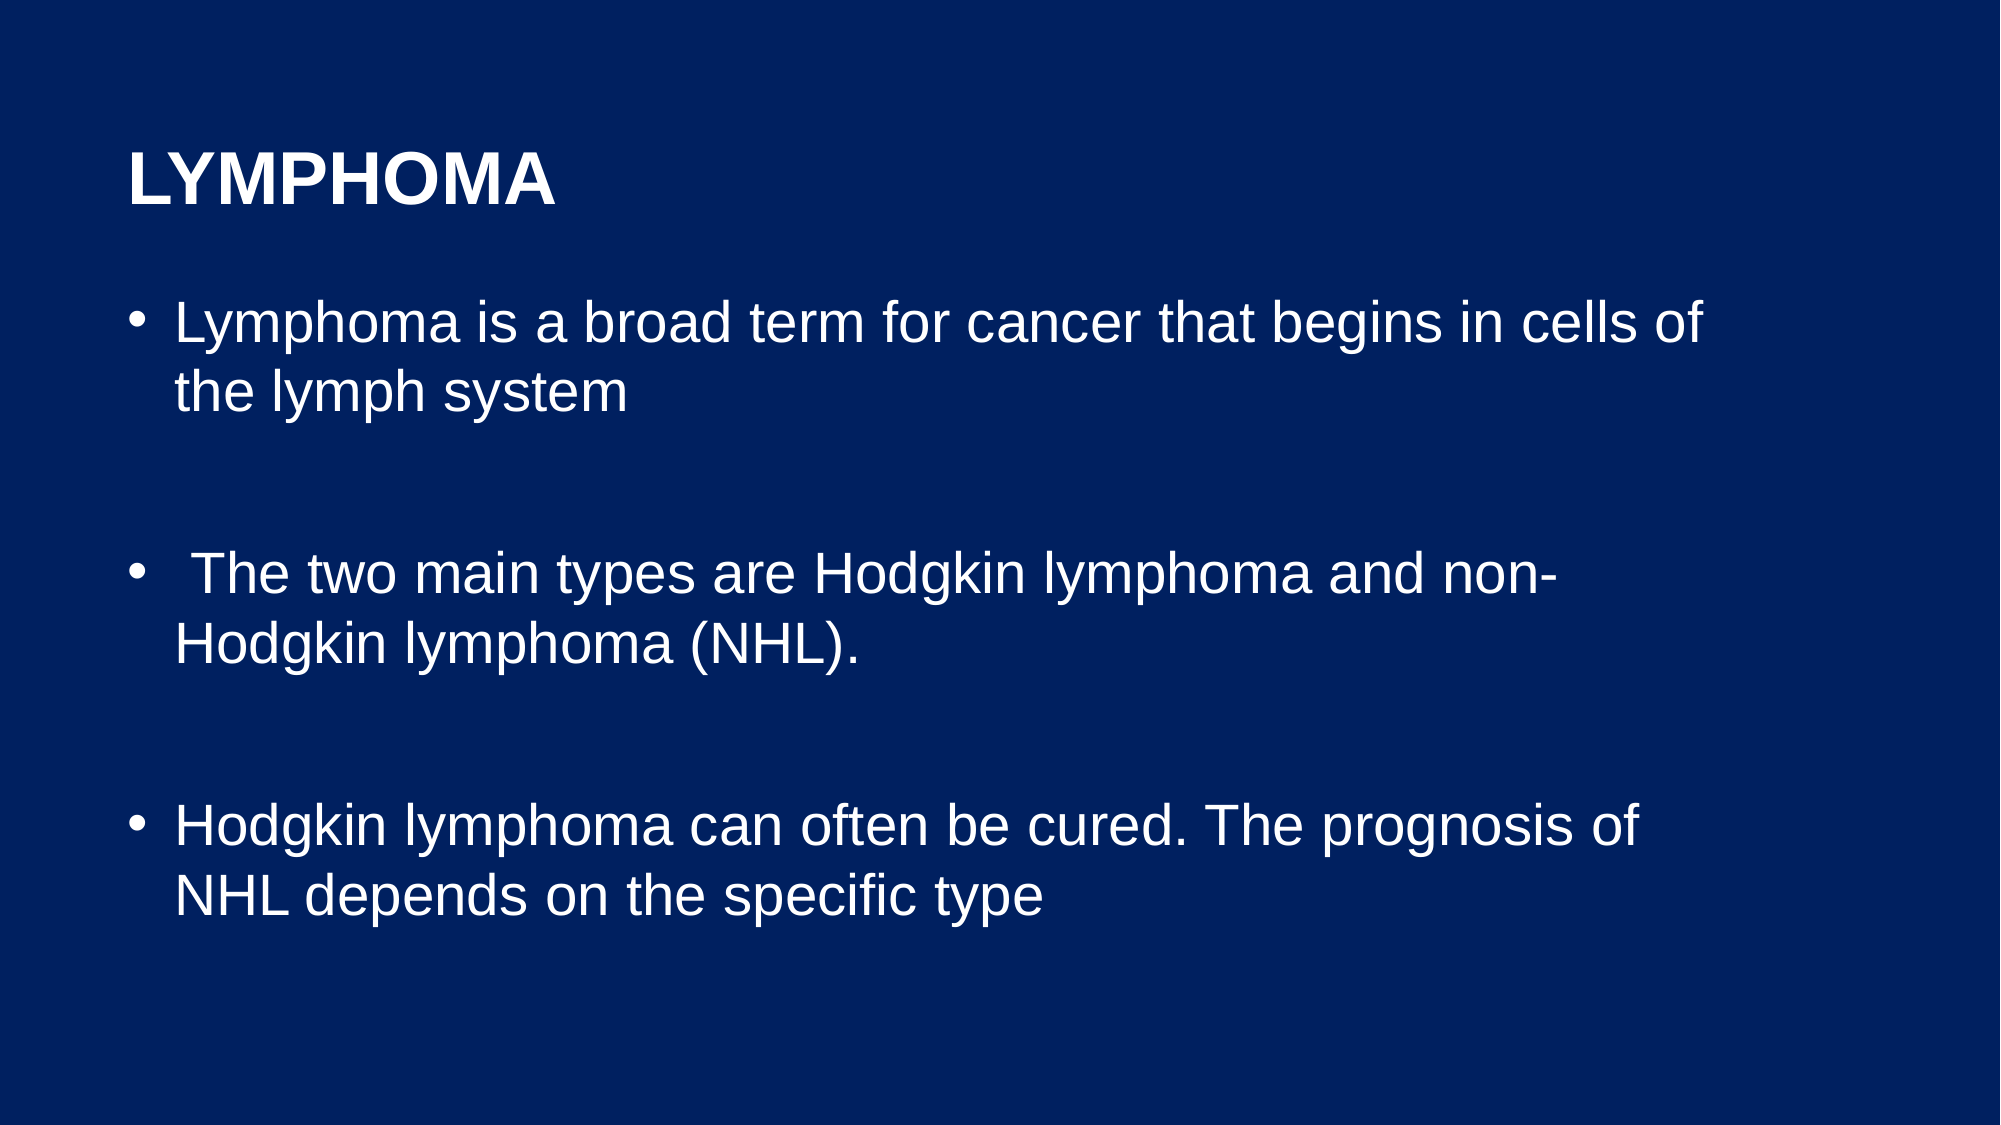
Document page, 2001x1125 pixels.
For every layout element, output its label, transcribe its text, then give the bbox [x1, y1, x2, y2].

title Lymphoma [112, 99, 1775, 339]
list Lymphoma is a broad term for cancer that begins in cells of the lymph system The two main types are Hodgkin lymphoma and non-Hodgkin lymphoma (NHL). Hodgkin lymphoma can often be cured. The prognosis of NHL depends on the specific type [112, 351, 1775, 950]
